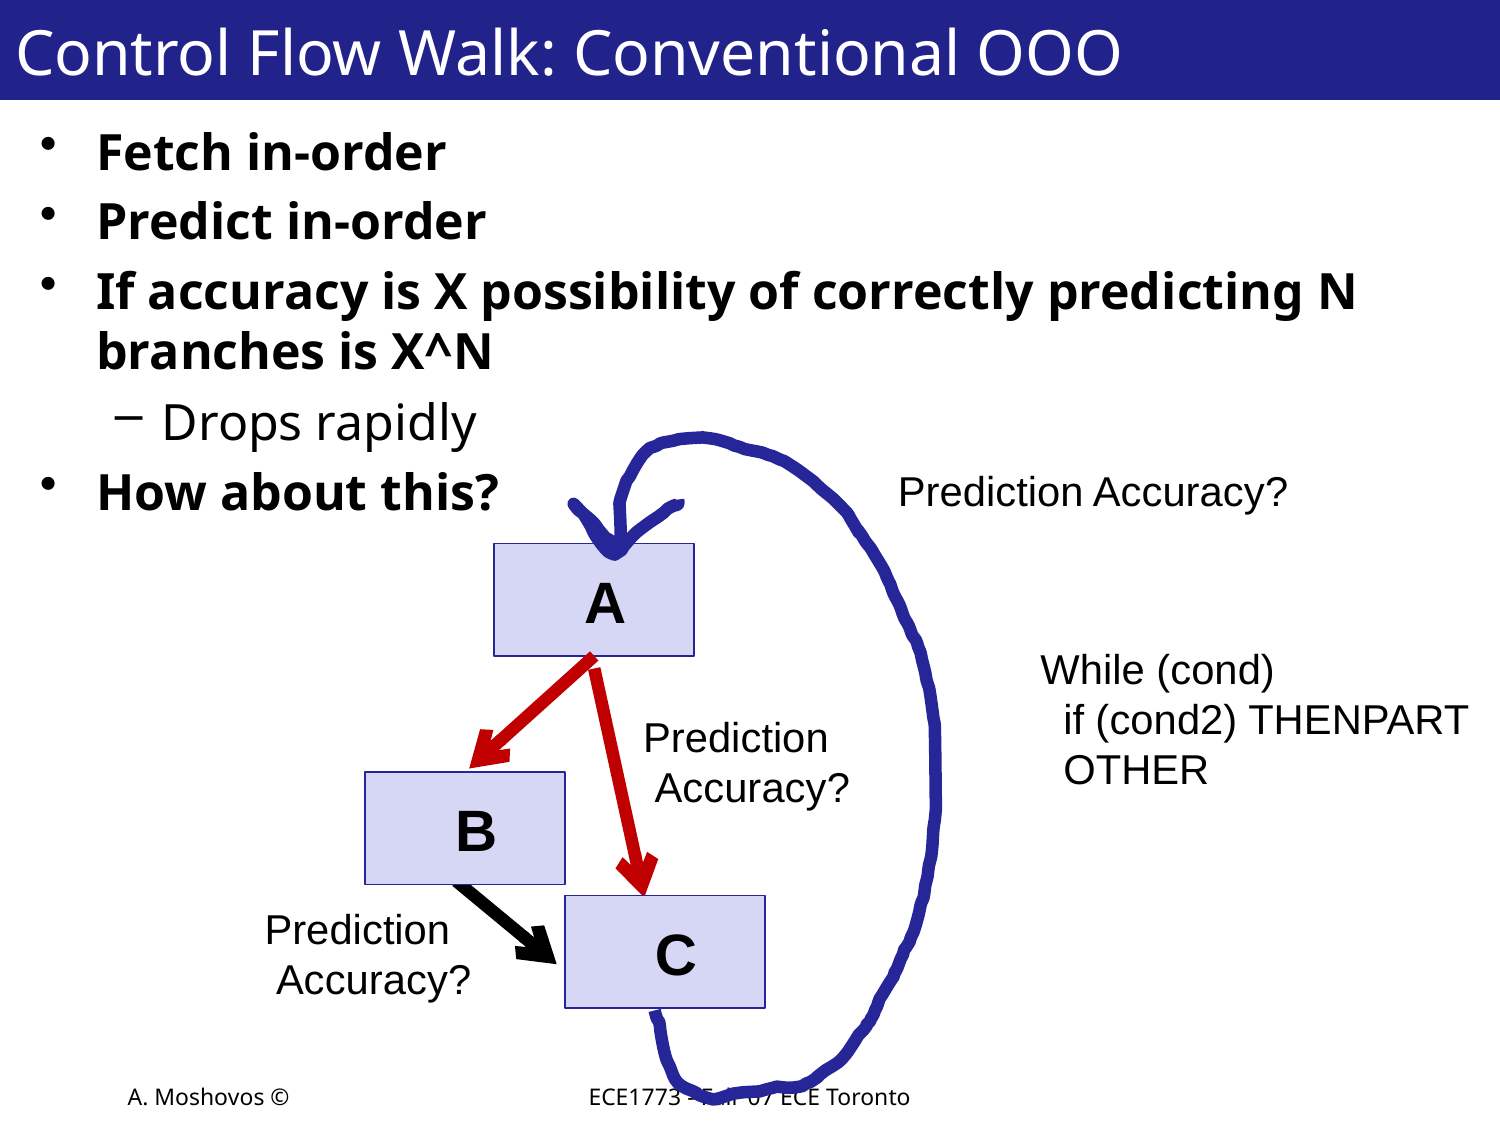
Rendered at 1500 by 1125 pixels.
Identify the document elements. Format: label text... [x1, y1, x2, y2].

slide_number A. Moshovos © [112, 1074, 426, 1125]
text_box C [564, 895, 765, 1009]
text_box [456, 880, 557, 965]
text_box [573, 437, 936, 1100]
text_box B [364, 772, 565, 885]
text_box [468, 655, 595, 769]
title Control Flow Walk: Conventional OOO [0, 0, 1500, 101]
text_box Prediction Accuracy? [249, 895, 487, 1011]
text_box Prediction Accuracy? [883, 457, 1304, 522]
list Fetch in-order Predict in-order If accuracy is X possibility of correctly predicting N branches is X^N Drops rapidly How about this? [24, 112, 1476, 1076]
text_box Prediction Accuracy? [650, 703, 865, 819]
text_box While (cond) if (cond2) THENPART OTHER [1025, 635, 1485, 801]
text_box A [494, 543, 676, 656]
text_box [593, 668, 645, 898]
footer ECE1773 - Fall ‘07 ECE Toronto [487, 1074, 1013, 1125]
